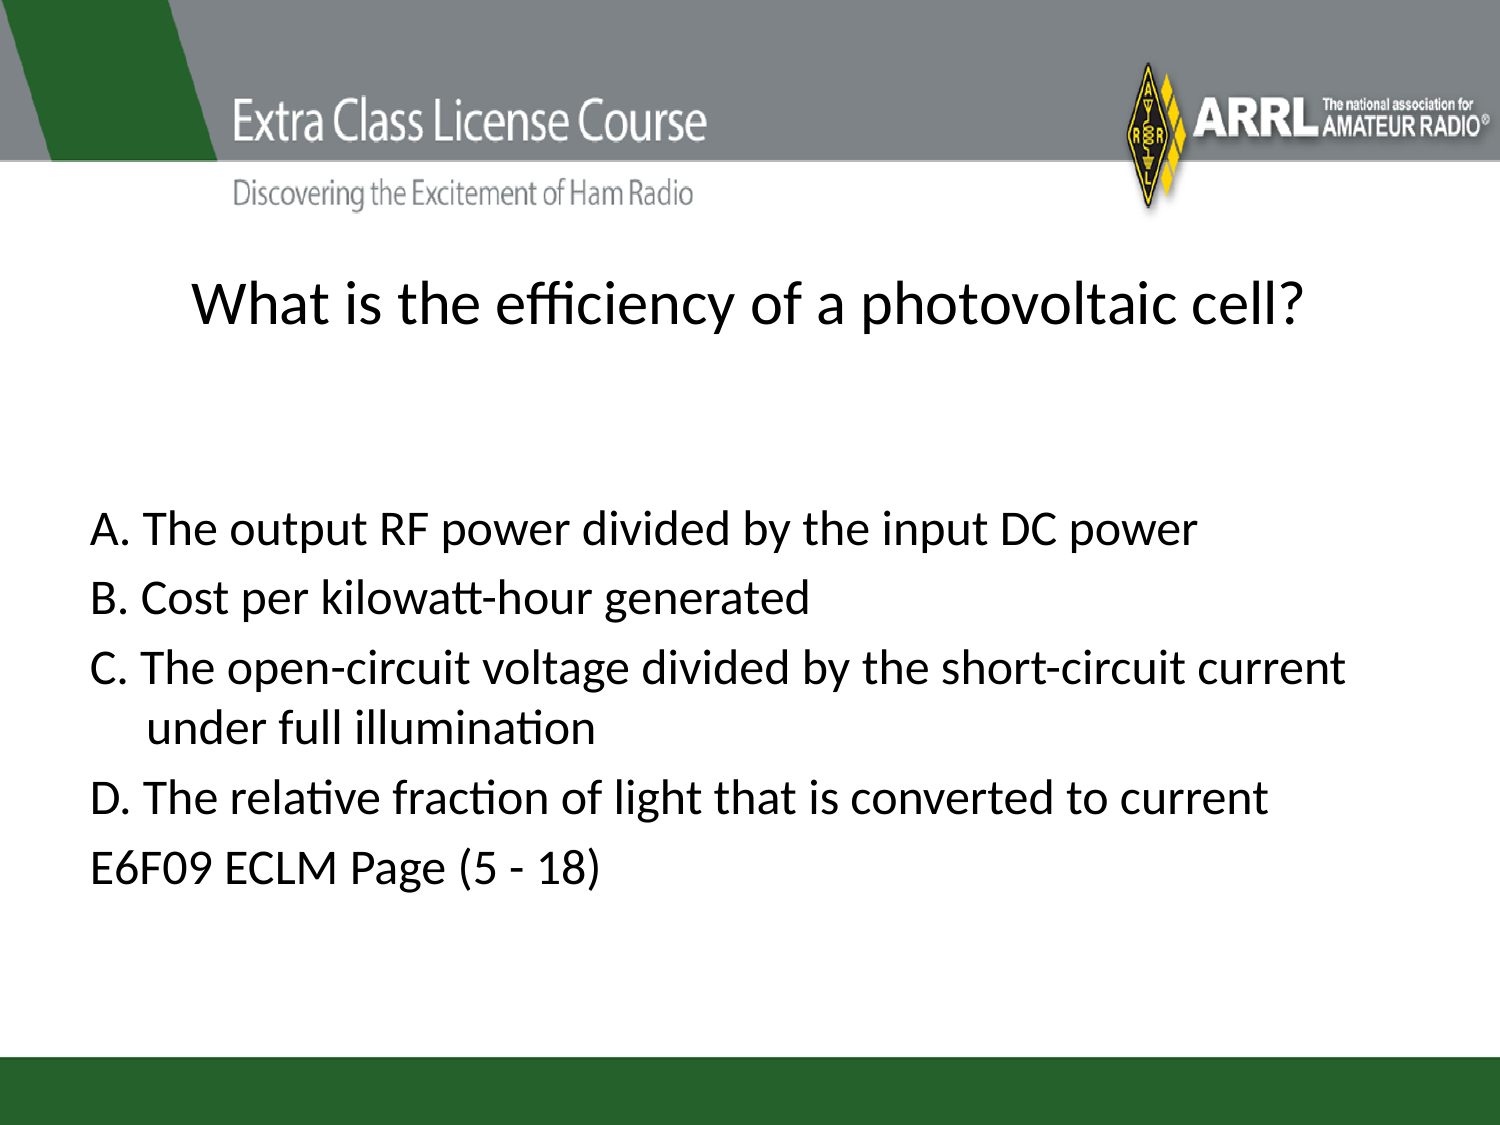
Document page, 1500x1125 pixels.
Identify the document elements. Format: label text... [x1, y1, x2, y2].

list A. The output RF power divided by the input DC power B. Cost per kilowatt-hour generated C. The open-circuit voltage divided by the short-circuit current under full illumination D. The relative fraction of light that is converted to current E6F09 ECLM Page (5 - 18) [75, 487, 1425, 1005]
title What is the efficiency of a photovoltaic cell? [75, 254, 1425, 435]
picture [0, 0, 1500, 1125]
